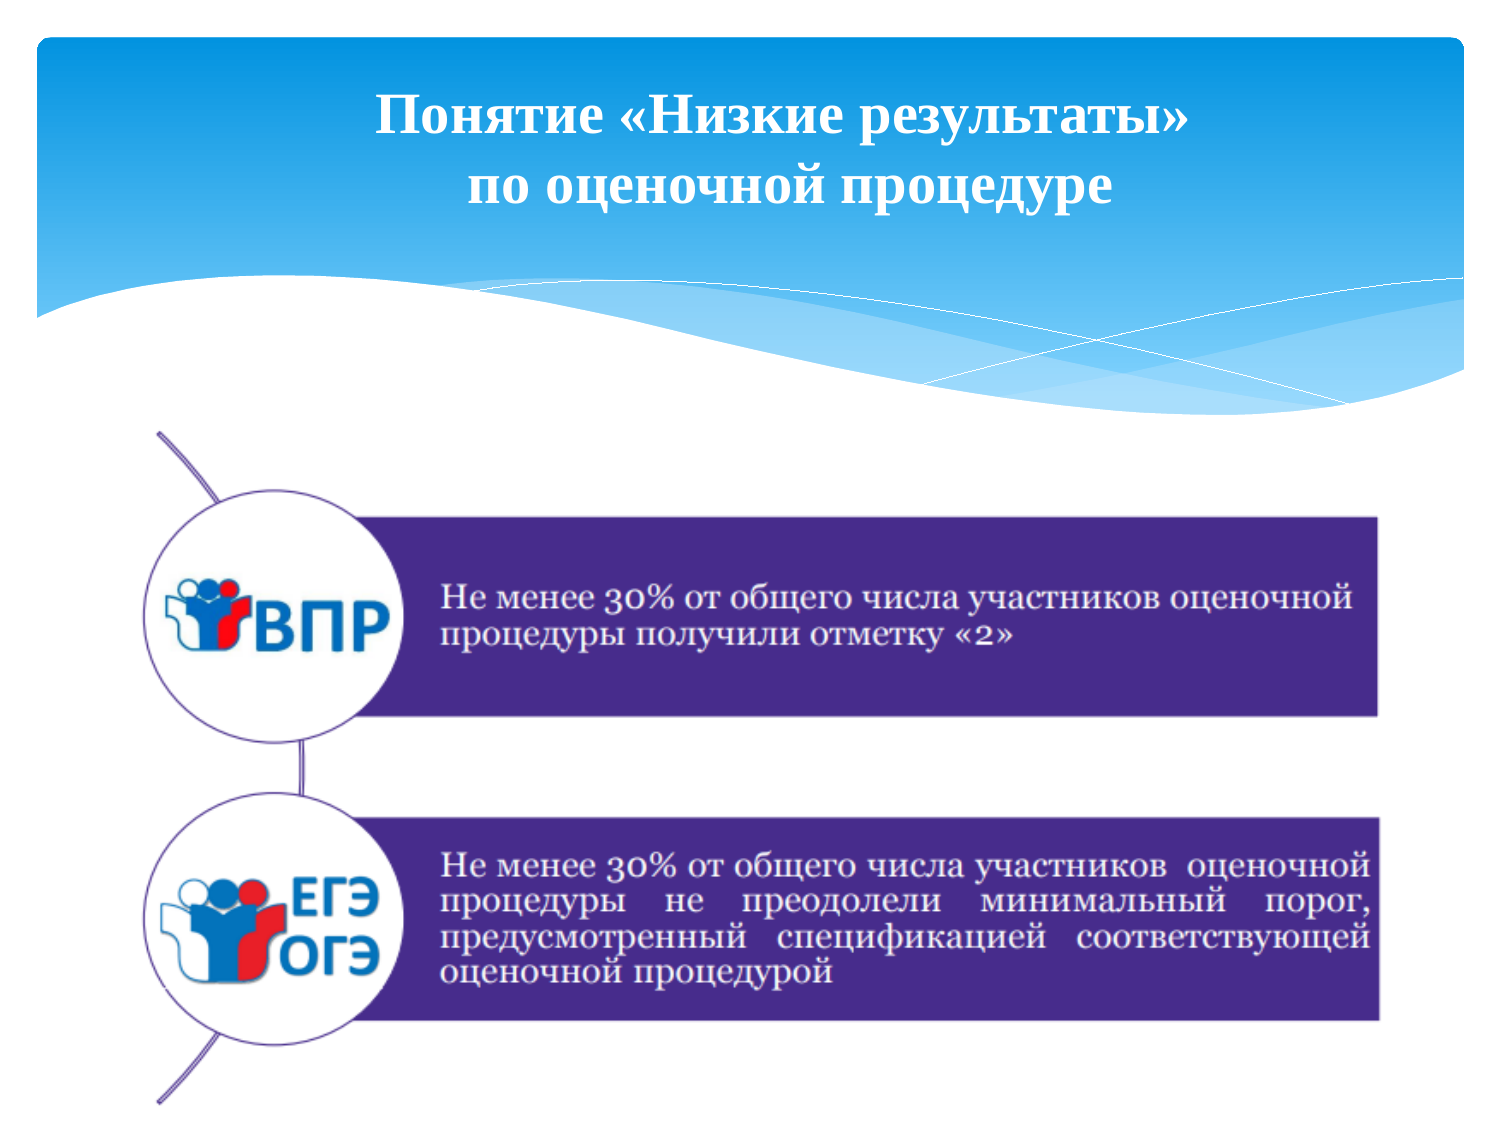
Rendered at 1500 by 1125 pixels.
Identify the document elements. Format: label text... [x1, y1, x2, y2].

title Понятие «Низкие результаты» по оценочной процедуре [171, 66, 1412, 224]
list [135, 420, 1389, 1108]
